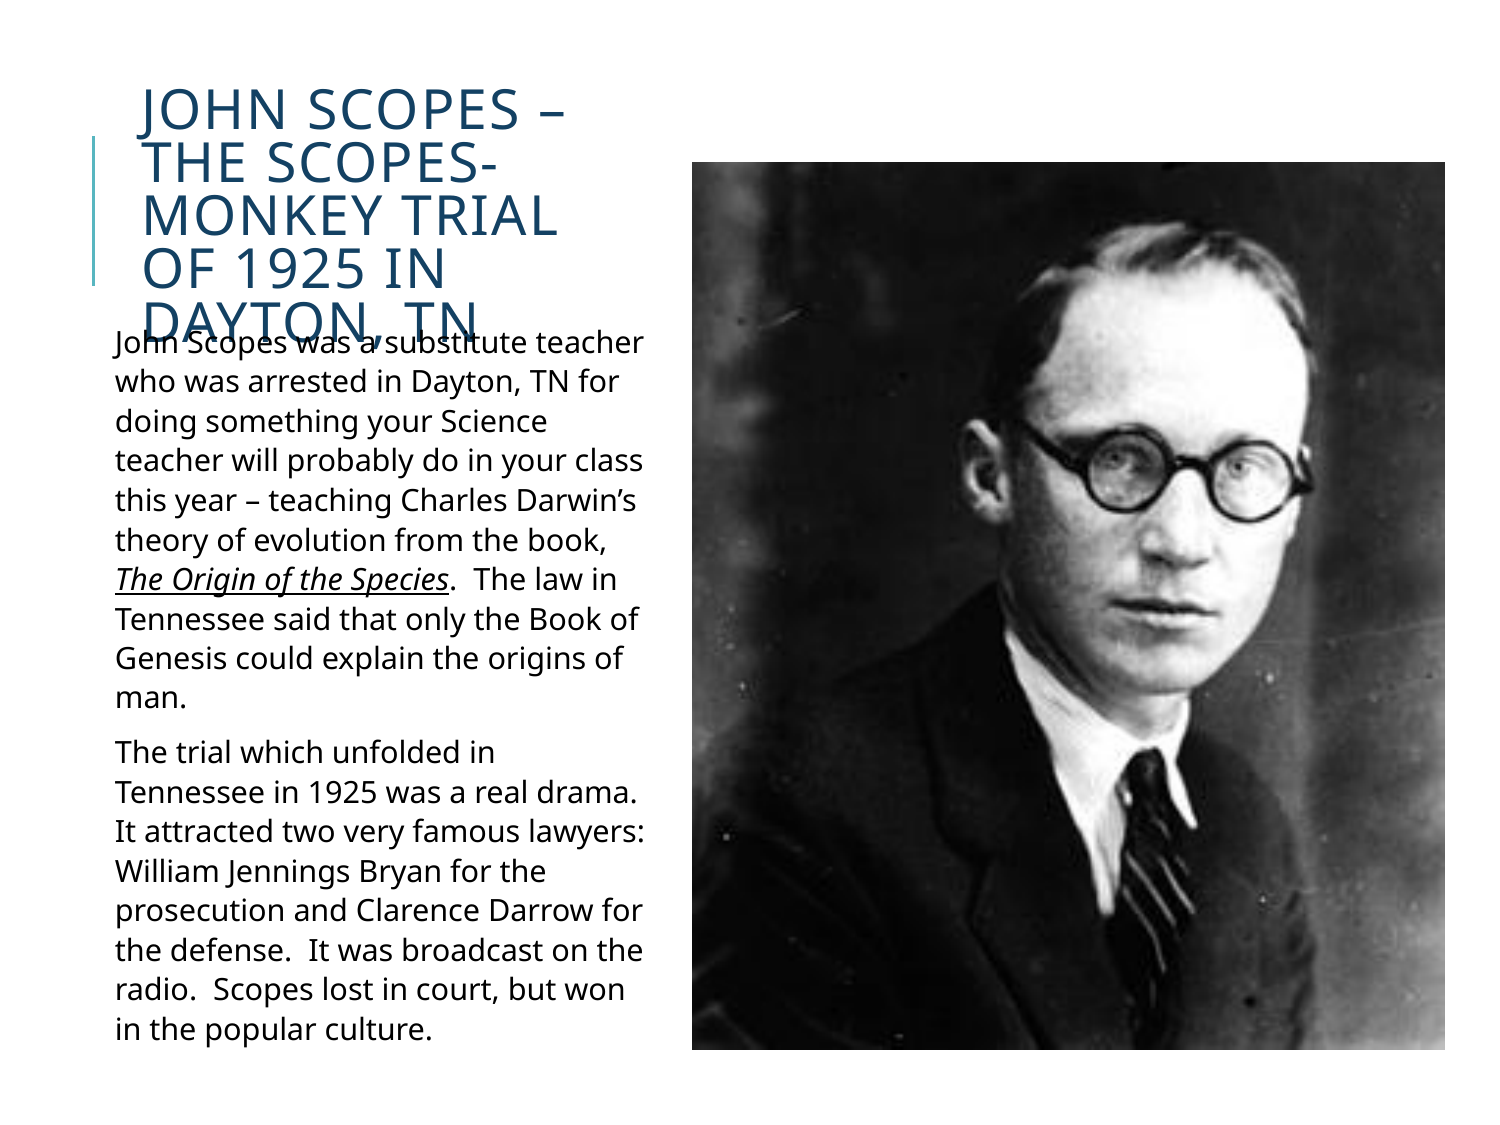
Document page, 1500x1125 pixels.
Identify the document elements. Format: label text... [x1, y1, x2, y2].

list John Scopes was a substitute teacher who was arrested in Dayton, TN for doing something your Science teacher will probably do in your class this year – teaching Charles Darwin’s theory of evolution from the book, The Origin of the Species. The law in Tennessee said that only the Book of Genesis could explain the origins of man. The trial which unfolded in Tennessee in 1925 was a real drama. It attracted two very famous lawyers: William Jennings Bryan for the prosecution and Clarence Darrow for the defense. It was broadcast on the radio. Scopes lost in court, but won in the popular culture. [99, 312, 666, 1100]
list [691, 162, 1445, 1051]
title JOHN SCOPES – The Scopes-Monkey Trial of 1925 in Dayton, TN [126, 77, 666, 312]
